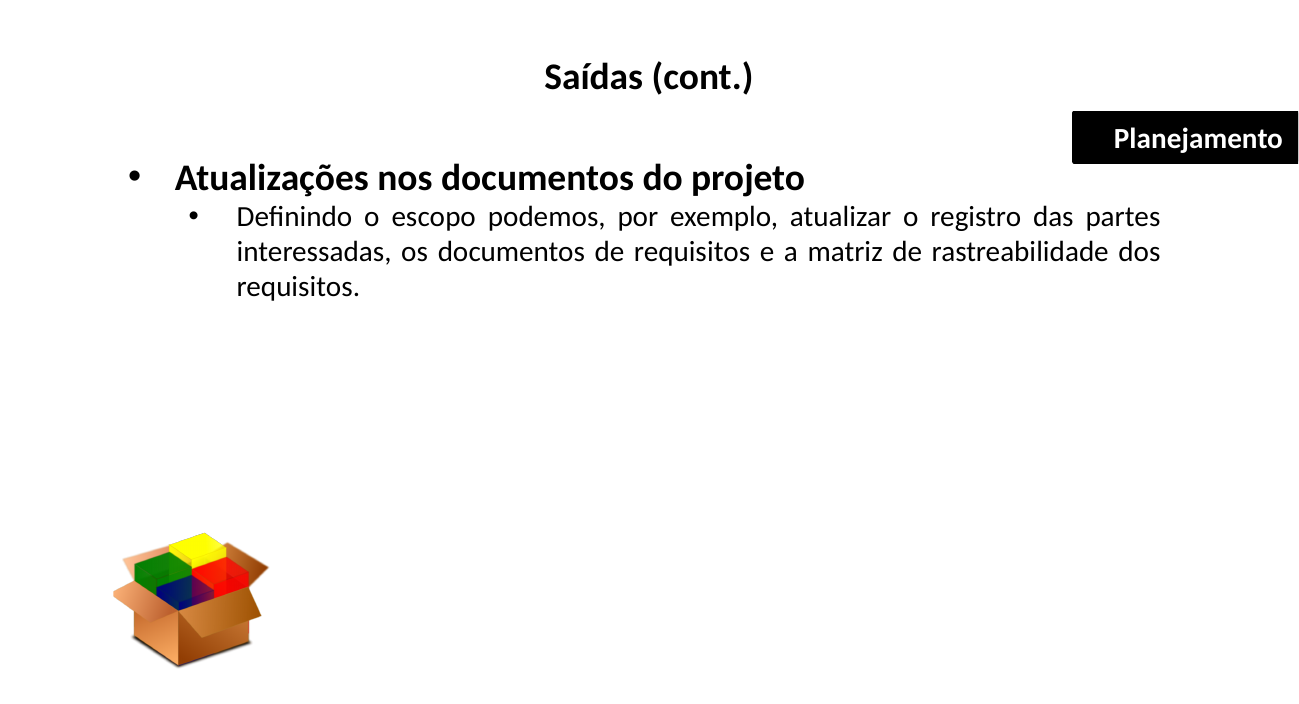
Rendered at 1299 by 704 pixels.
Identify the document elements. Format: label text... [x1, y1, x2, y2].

text_box Planejamento [1074, 112, 1299, 162]
text_box Atualizações nos documentos do projeto Definindo o escopo podemos, por exemplo, atualizar o registro das partes interessadas, os documentos de requisitos e a matriz de rastreabilidade dos requisitos. [113, 145, 1177, 312]
picture [112, 520, 273, 672]
text_box Saídas (cont.) [0, 44, 1299, 106]
